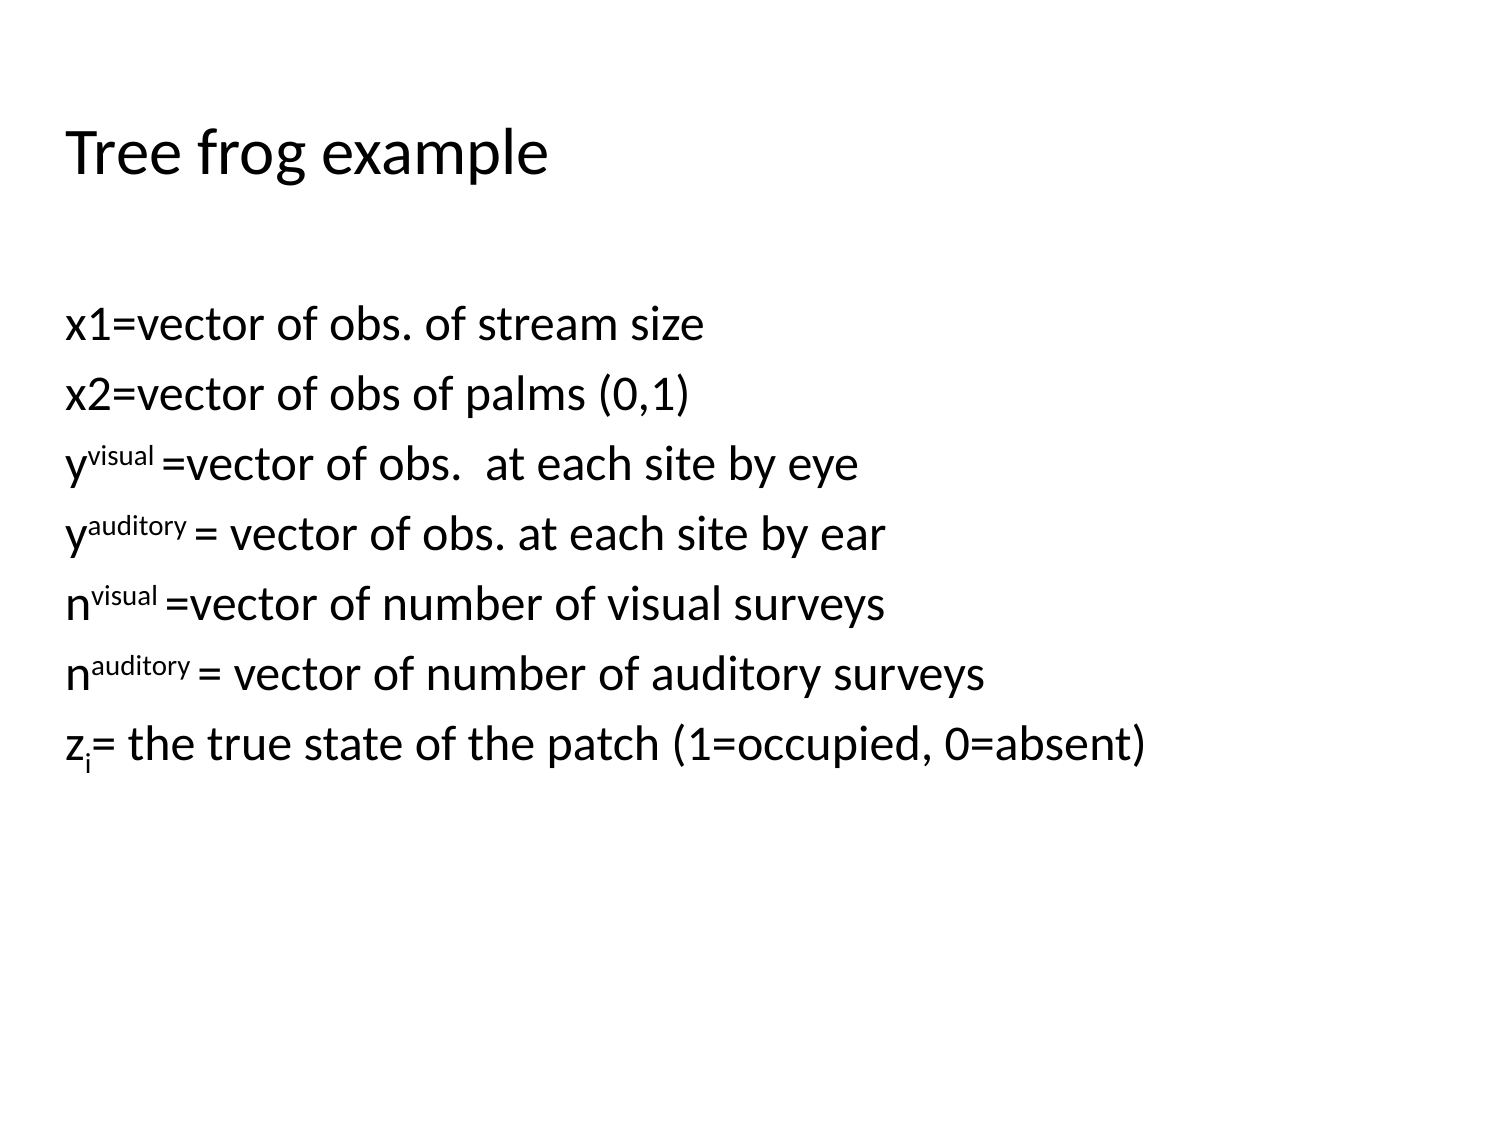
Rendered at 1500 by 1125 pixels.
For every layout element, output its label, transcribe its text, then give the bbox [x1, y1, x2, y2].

list Tree frog example x1=vector of obs. of stream size x2=vector of obs of palms (0,1) yvisual =vector of obs. at each site by eye yauditory = vector of obs. at each site by ear nvisual =vector of number of visual surveys nauditory = vector of number of auditory surveys zi= the true state of the patch (1=occupied, 0=absent) [50, 99, 1400, 843]
